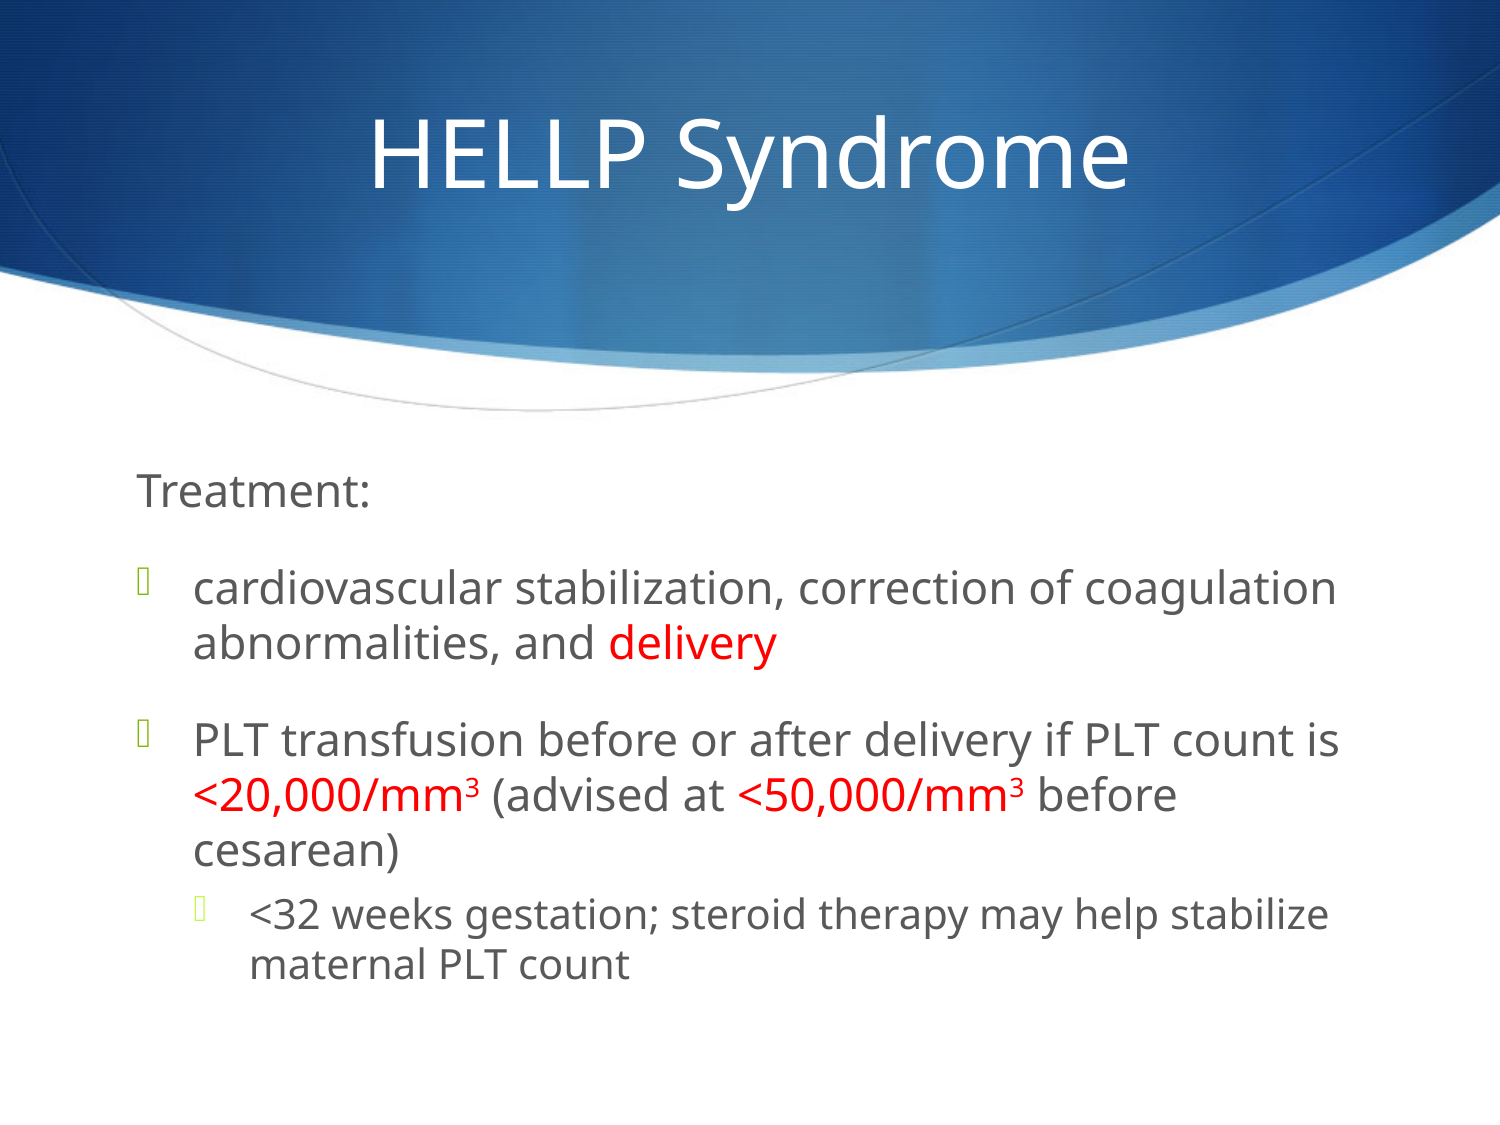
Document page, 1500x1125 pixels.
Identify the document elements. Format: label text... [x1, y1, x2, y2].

list Treatment: cardiovascular stabilization, correction of coagulation abnormalities, and delivery PLT transfusion before or after delivery if PLT count is <20,000/mm3 (advised at <50,000/mm3 before cesarean) <32 weeks gestation; steroid therapy may help stabilize maternal PLT count [121, 454, 1379, 991]
title HELLP Syndrome [75, 56, 1425, 245]
picture [0, 0, 1500, 1125]
